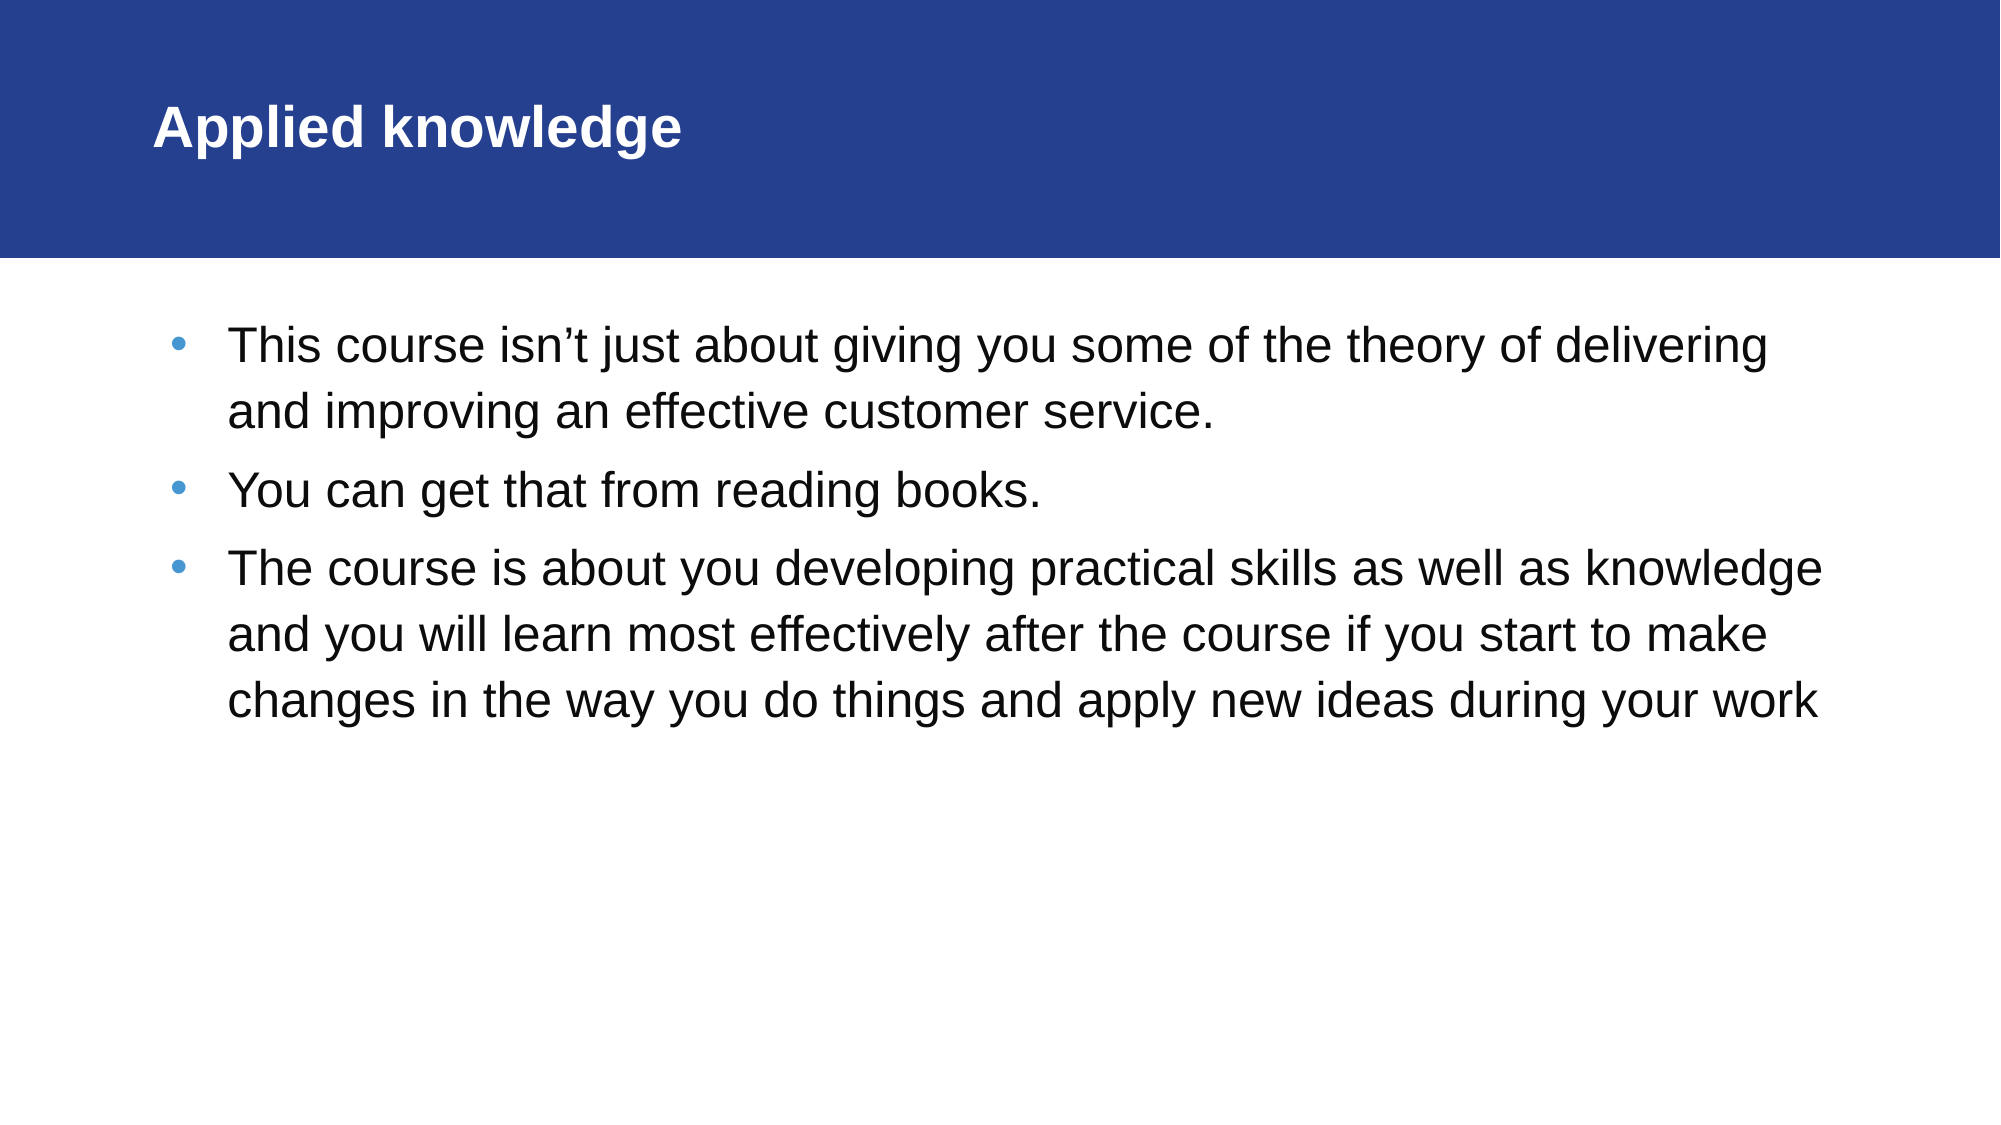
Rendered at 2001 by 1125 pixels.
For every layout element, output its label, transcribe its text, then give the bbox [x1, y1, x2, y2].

title Applied knowledge [137, 20, 1863, 238]
list This course isn’t just about giving you some of the theory of delivering and improving an effective customer service. You can get that from reading books. The course is about you developing practical skills as well as knowledge and you will learn most effectively after the course if you start to make changes in the way you do things and apply new ideas during your work [137, 299, 1863, 1025]
